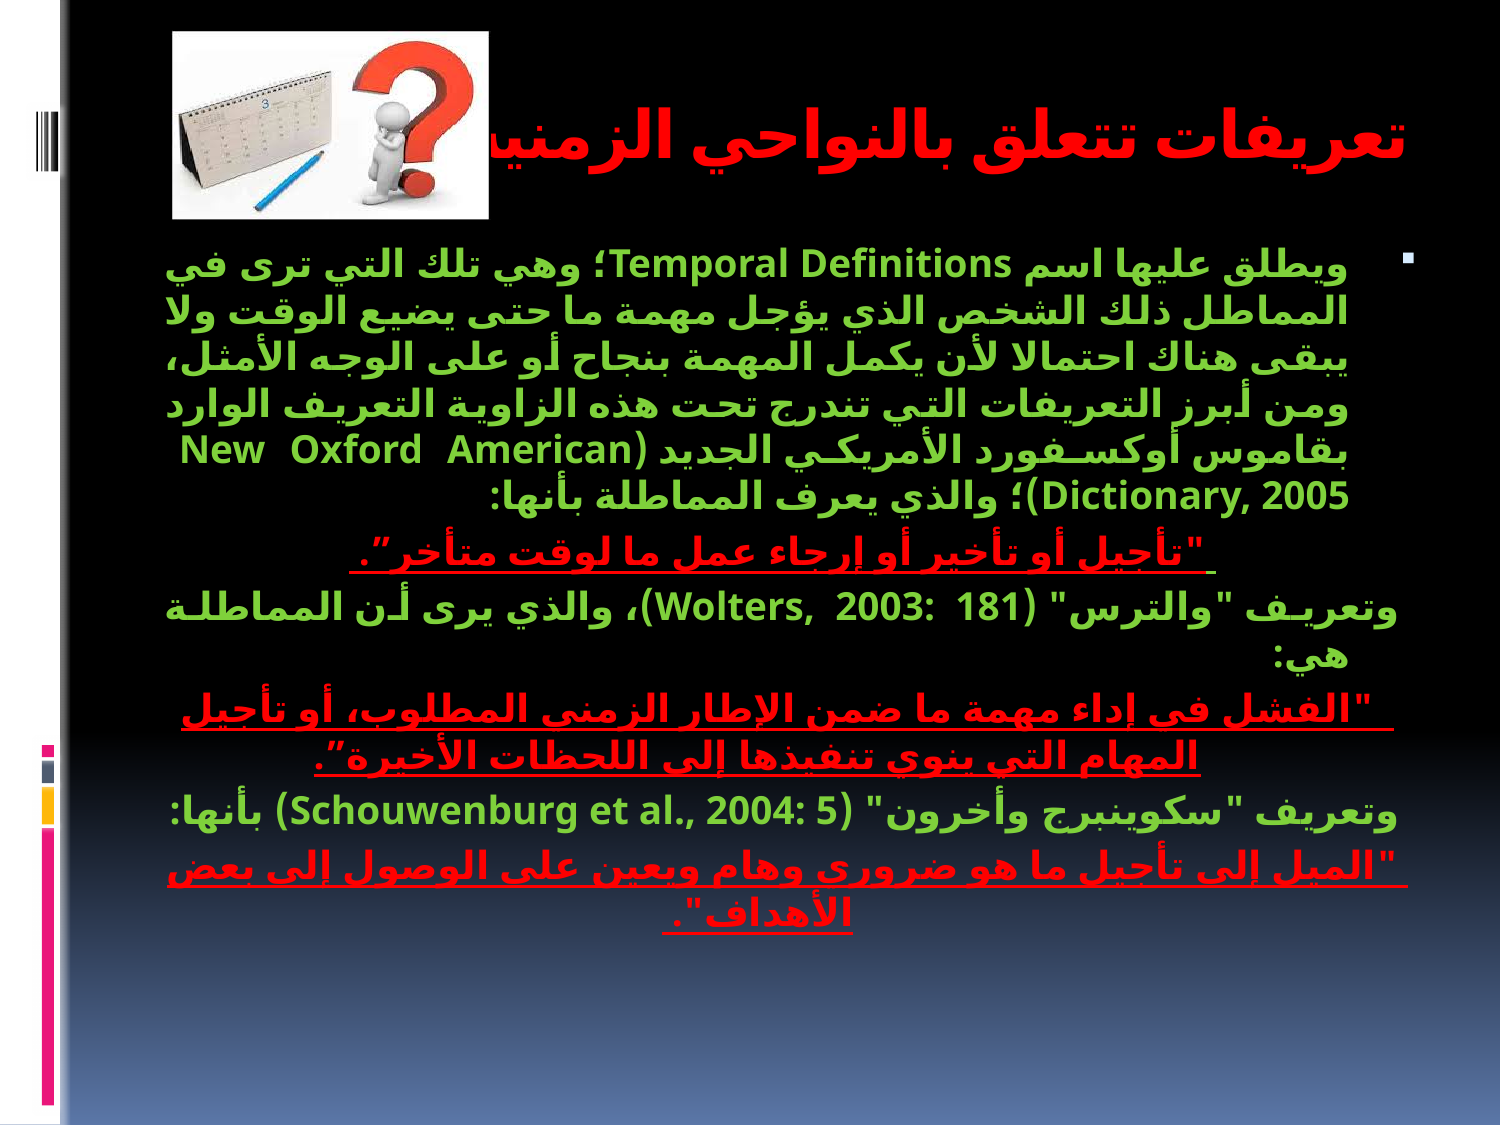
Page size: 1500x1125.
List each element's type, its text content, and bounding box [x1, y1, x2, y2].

list ويطلق عليها اسم Temporal Definitions؛ وهي تلك التي ترى في المماطل ذلك الشخص الذي يؤجل مهمة ما حتى يضيع الوقت ولا يبقى هناك احتمالا لأن يكمل المهمة بنجاح أو على الوجه الأمثل، ومن أبرز التعريفات التي تندرج تحت هذه الزاوية التعريف الوارد بقاموس أوكسفورد الأمريكي الجديد (New Oxford American Dictionary, 2005)؛ والذي يعرف المماطلة بأنها: "تأجيل أو تأخير أو إرجاء عمل ما لوقت متأخر”. وتعريف "والترس" (Wolters, 2003: 181)، والذي يرى أن المماطلة هي: "الفشل في إداء مهمة ما ضمن الإطار الزمني المطلوب، أو تأجيل المهام التي ينوي تنفيذها إلى اللحظات الأخيرة”. وتعريف "سكوينبرج وأخرون" (Schouwenburg et al., 2004: 5) بأنها: "الميل إلى تأجيل ما هو ضروري وهام ويعين على الوصول إلى بعض الأهداف". [150, 231, 1425, 1043]
title تعريفات تتعلق بالنواحي الزمنية [150, 83, 1425, 231]
picture [170, 30, 491, 221]
